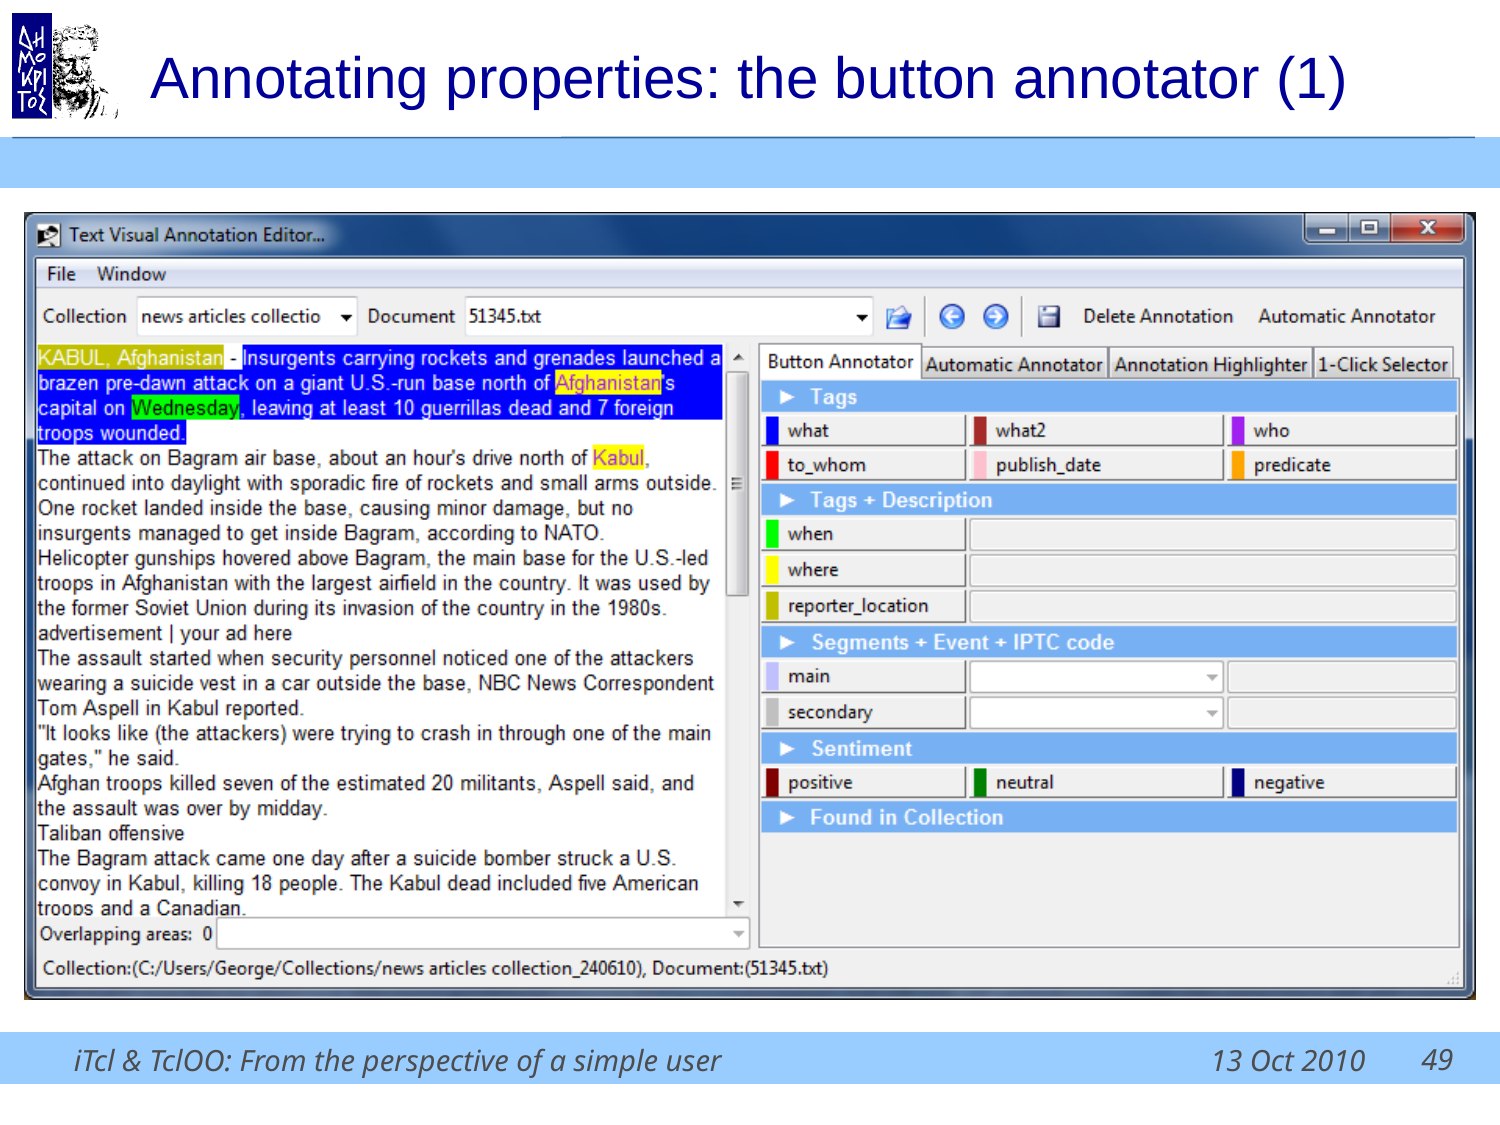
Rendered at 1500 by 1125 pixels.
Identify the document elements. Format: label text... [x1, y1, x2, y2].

picture [23, 212, 1476, 1001]
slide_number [1190, 1034, 1381, 1086]
title Annotating properties: the button annotator (1) [135, 12, 1476, 138]
slide_number 49 [1399, 1033, 1476, 1084]
picture [11, 13, 118, 120]
footer iTcl & TclOO: From the perspective of a simple user [58, 1034, 1190, 1086]
